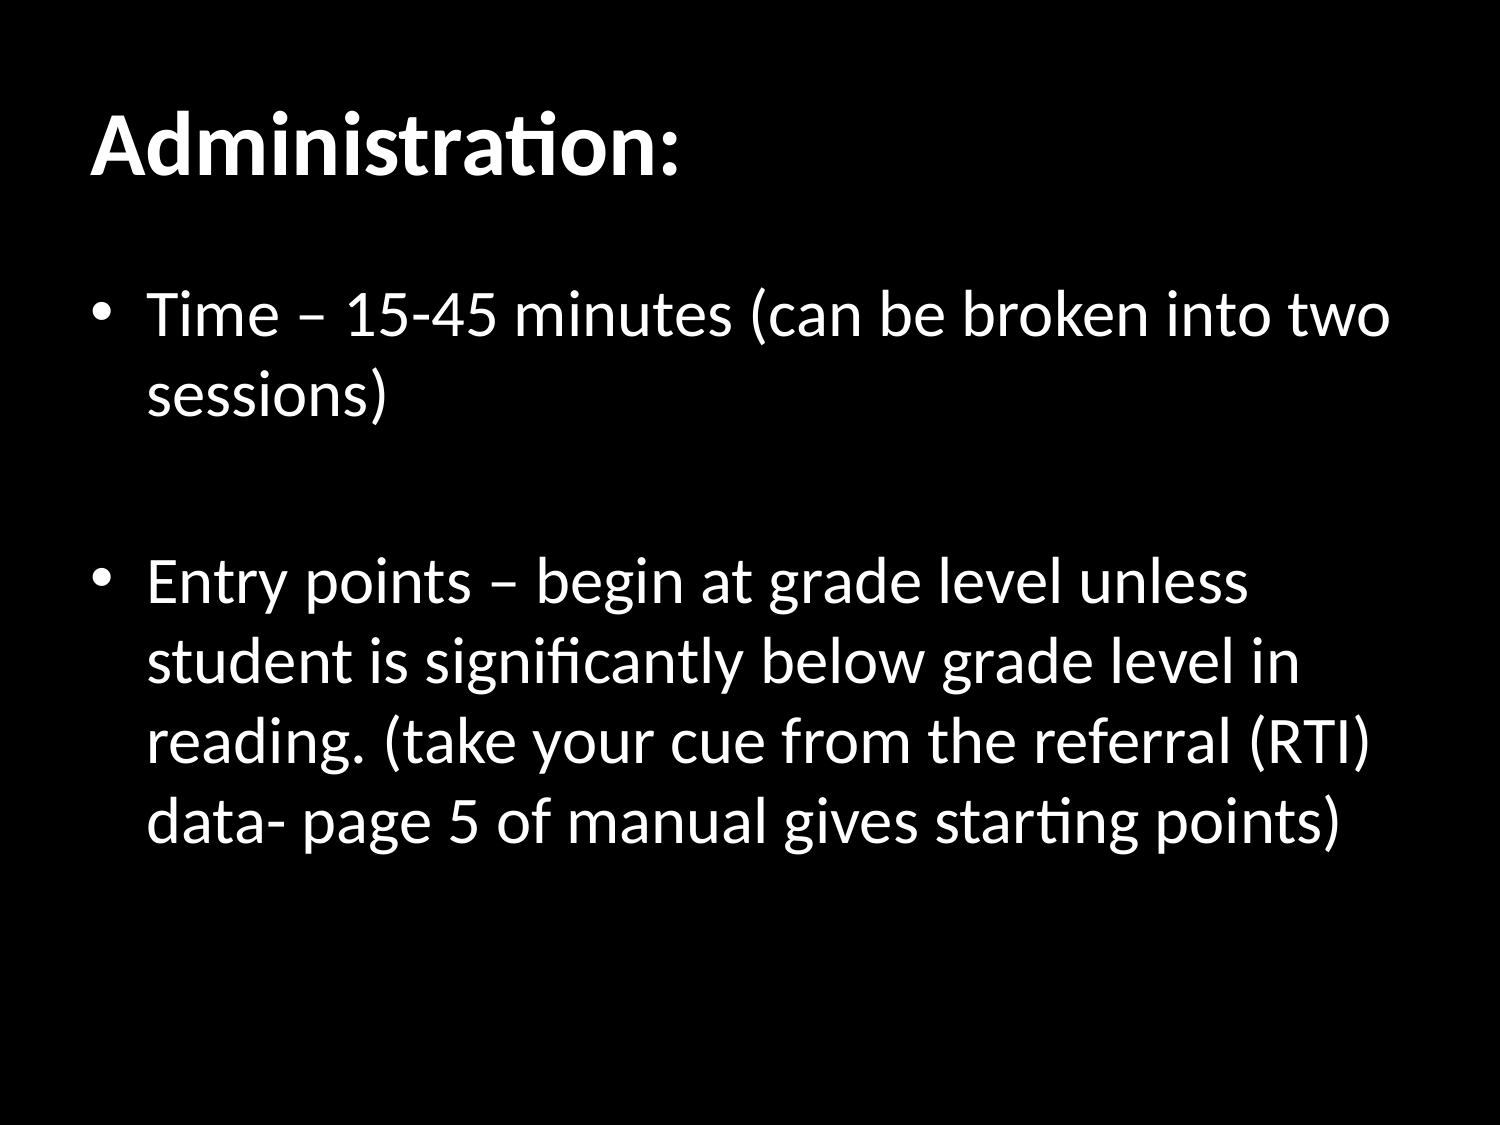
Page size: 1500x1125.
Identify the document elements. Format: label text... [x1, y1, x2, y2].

title Administration: [75, 45, 1425, 233]
list Time – 15-45 minutes (can be broken into two sessions) Entry points – begin at grade level unless student is significantly below grade level in reading. (take your cue from the referral (RTI) data- page 5 of manual gives starting points) [75, 262, 1425, 1005]
